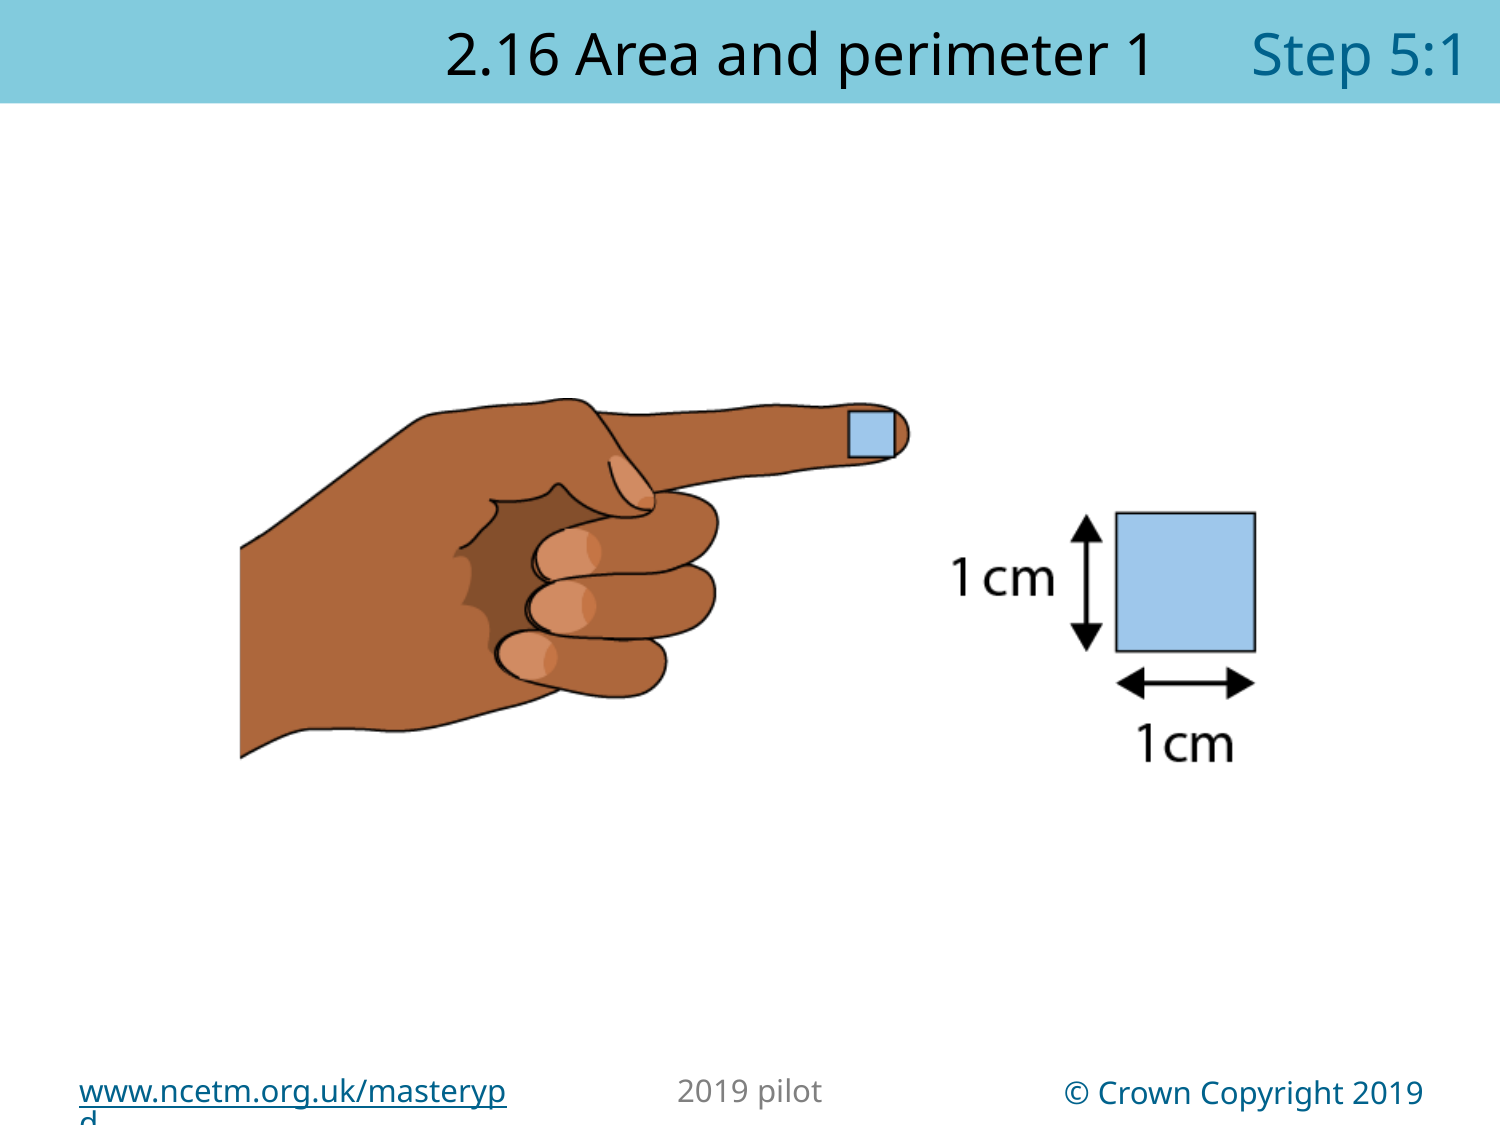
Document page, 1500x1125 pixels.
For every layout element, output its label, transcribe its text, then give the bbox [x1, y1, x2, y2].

list 2.16 Area and perimeter 1 Step 5:1 [0, 0, 1500, 104]
picture [218, 398, 1282, 775]
